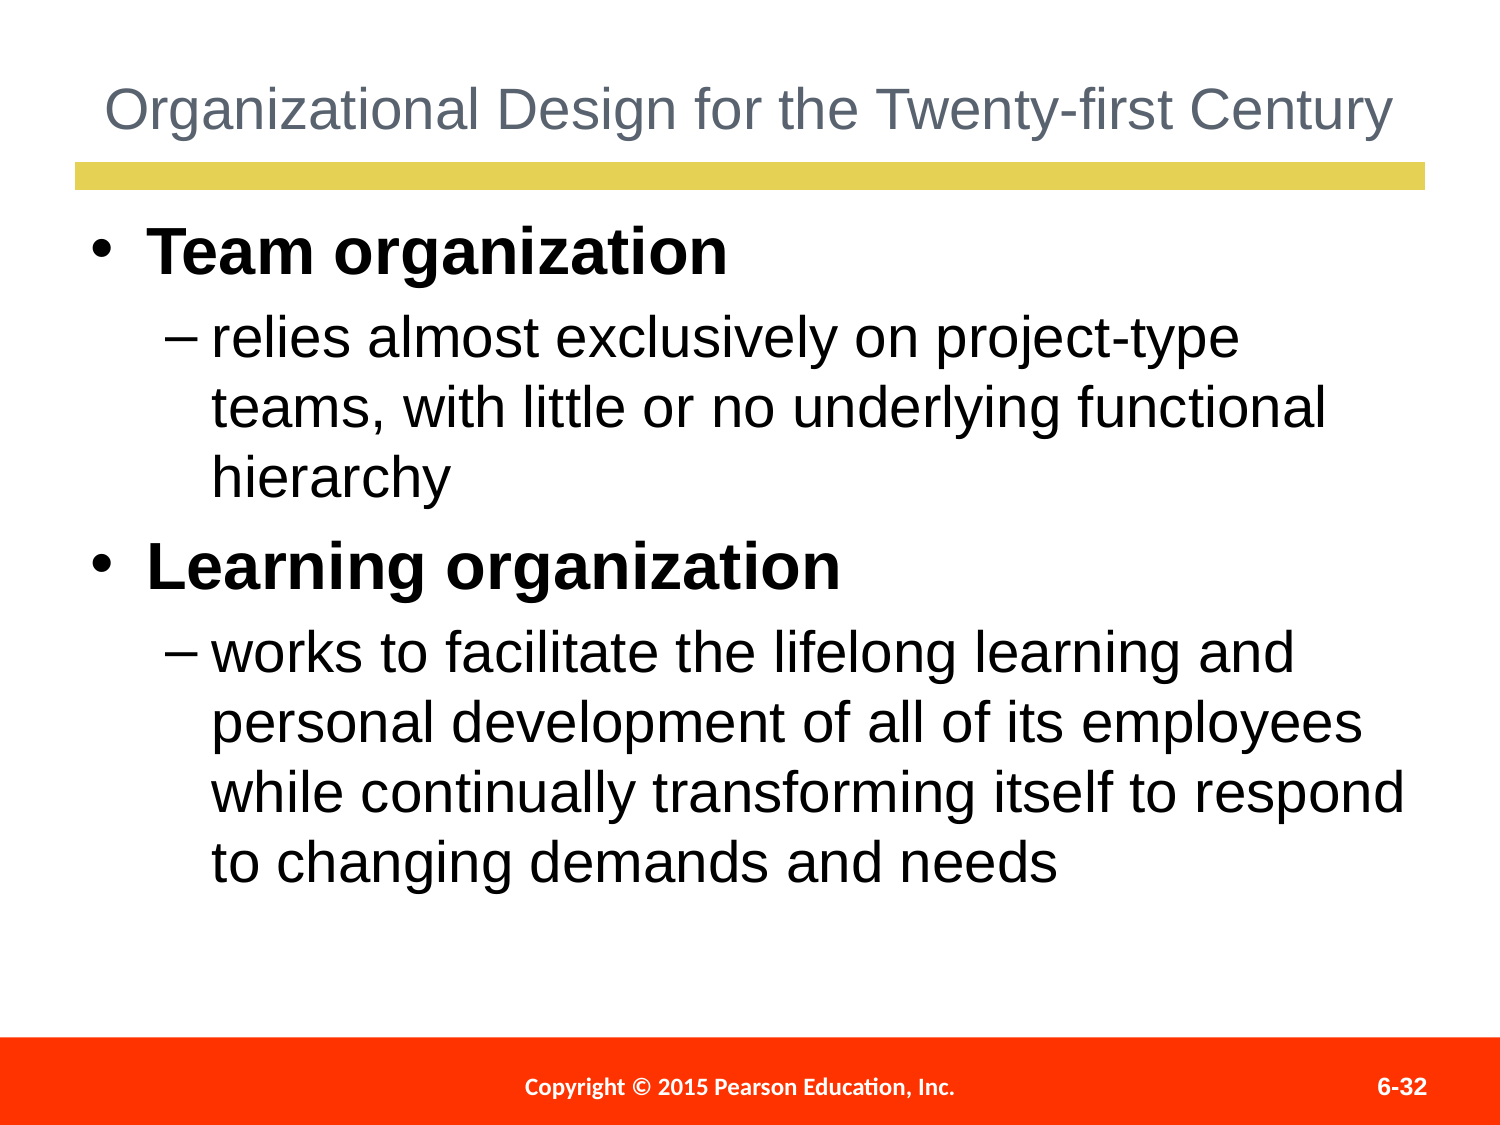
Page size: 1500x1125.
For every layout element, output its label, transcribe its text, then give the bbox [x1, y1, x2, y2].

title Organizational Design for the Twenty-first Century [74, 12, 1426, 199]
list Team organization relies almost exclusively on project-type teams, with little or no underlying functional hierarchy Learning organization works to facilitate the lifelong learning and personal development of all of its employees while continually transforming itself to respond to changing demands and needs [74, 199, 1426, 1006]
